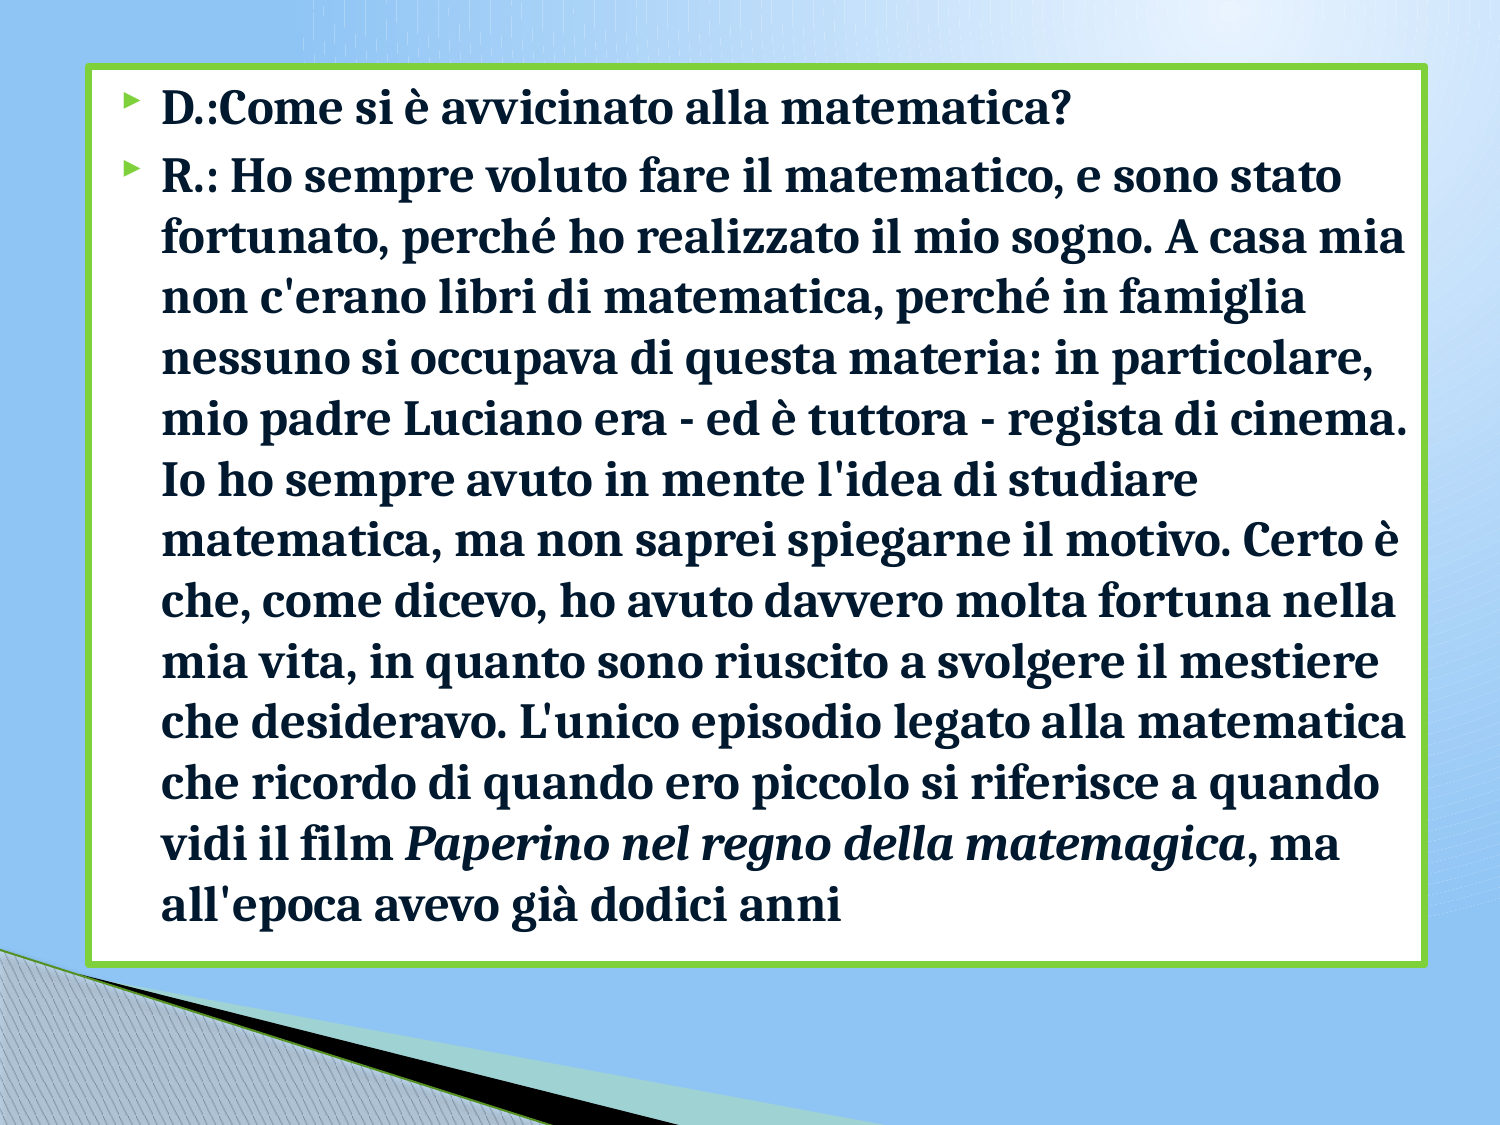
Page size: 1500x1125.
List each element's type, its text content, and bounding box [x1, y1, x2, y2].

list D.:Come si è avvicinato alla matematica? R.: Ho sempre voluto fare il matematico, e sono stato fortunato, perché ho realizzato il mio sogno. A casa mia non c'erano libri di matematica, perché in famiglia nessuno si occupava di questa materia: in particolare, mio padre Luciano era - ed è tuttora - regista di cinema. Io ho sempre avuto in mente l'idea di studiare matematica, ma non saprei spiegarne il motivo. Certo è che, come dicevo, ho avuto davvero molta fortuna nella mia vita, in quanto sono riuscito a svolgere il mestiere che desideravo. L'unico episodio legato alla matematica che ricordo di quando ero piccolo si riferisce a quando vidi il film Paperino nel regno della matemagica, ma all'epoca avevo già dodici anni [85, 63, 1428, 968]
